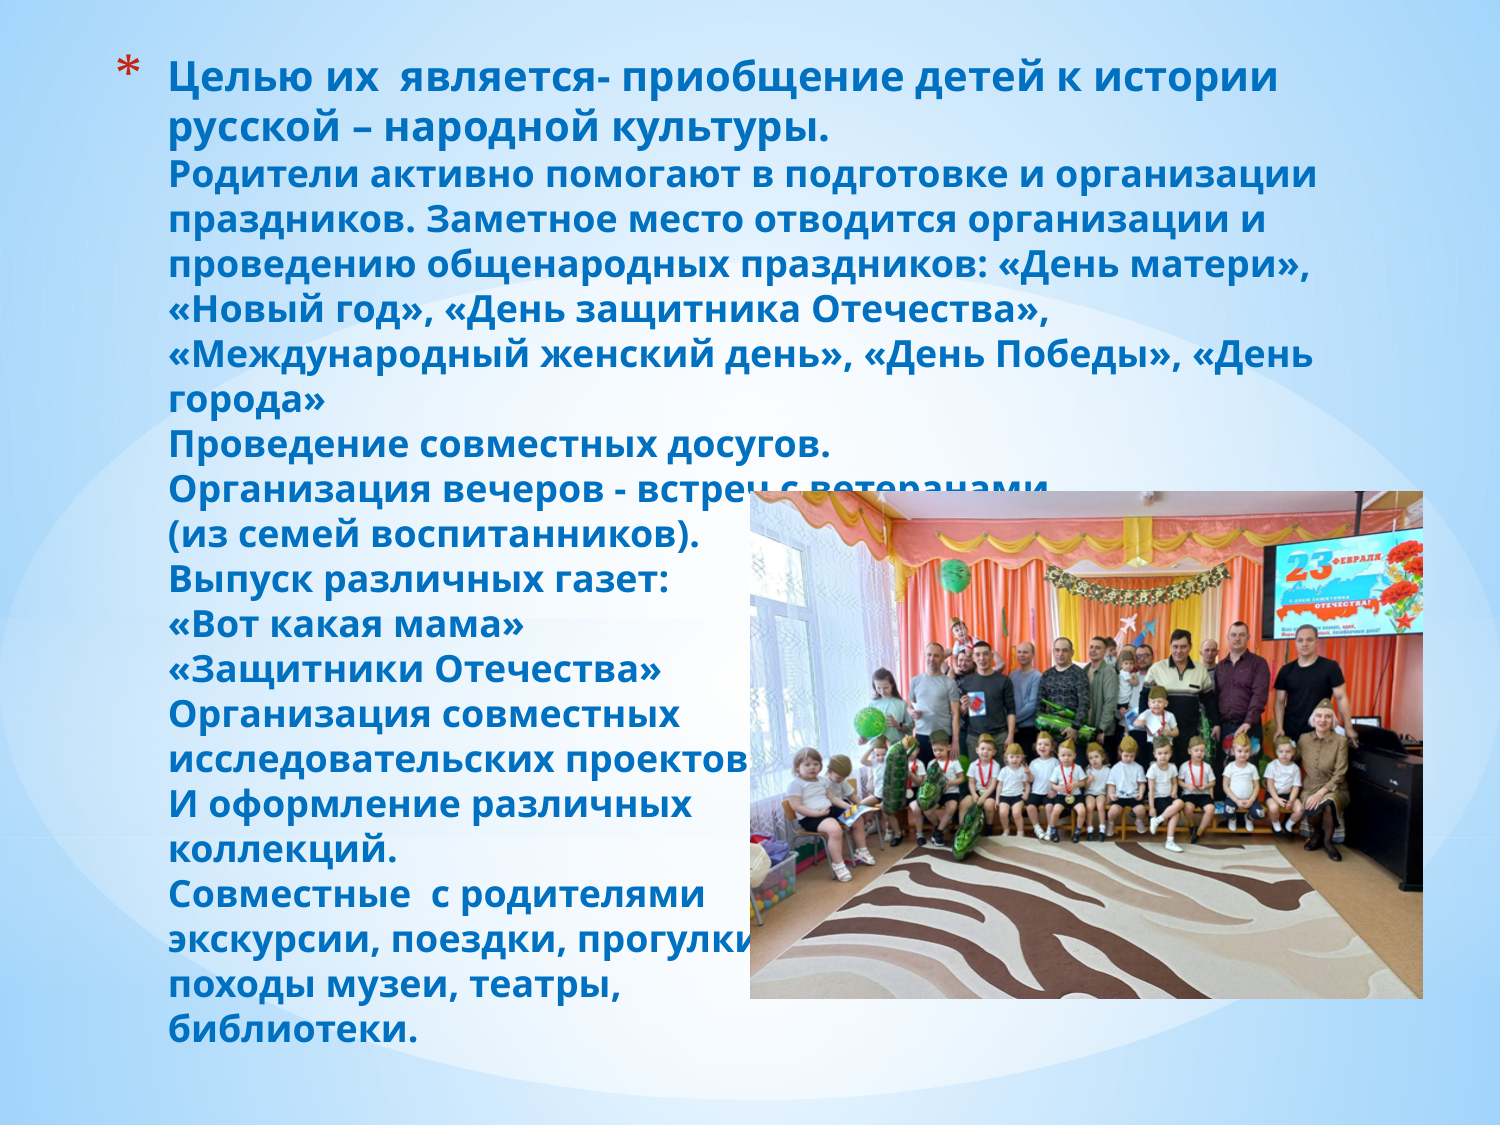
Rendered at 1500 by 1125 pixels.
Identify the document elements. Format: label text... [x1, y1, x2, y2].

title Целью их является- приобщение детей к истории русской – народной культуры. Родители активно помогают в подготовке и организации праздников. Заметное место отводится организации и проведению общенародных праздников: «День матери», «Новый год», «День защитника Отечества», «Международный женский день», «День Победы», «День города» Проведение совместных досугов. Организация вечеров - встреч с ветеранами (из семей воспитанников). Выпуск различных газет: «Вот какая мама» «Защитники Отечества» Организация совместных исследовательских проектов. И оформление различных коллекций. Совместные с родителями экскурсии, поездки, прогулки, походы музеи, театры, библиотеки. [100, 42, 1412, 1047]
picture [749, 491, 1423, 999]
